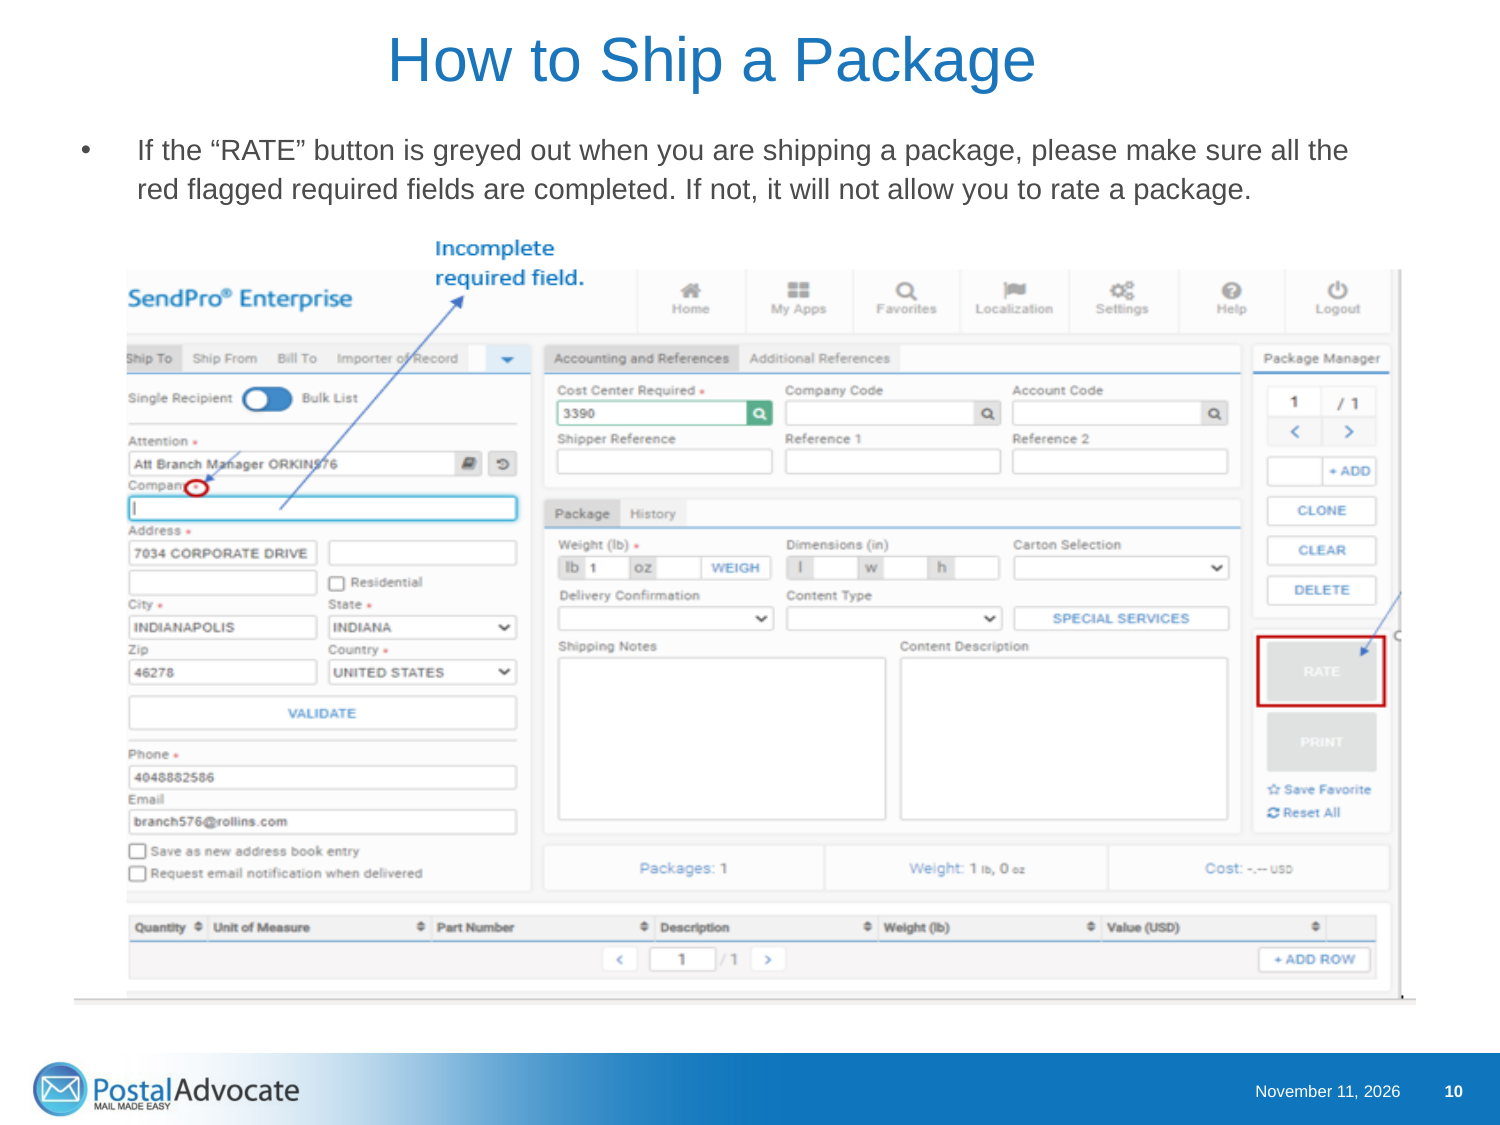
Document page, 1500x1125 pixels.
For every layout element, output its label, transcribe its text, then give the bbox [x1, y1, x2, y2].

list If the “RATE” button is greyed out when you are shipping a package, please make sure all the red flagged required fields are completed. If not, it will not allow you to rate a package. [65, 120, 1416, 214]
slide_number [1161, 1067, 1371, 1114]
slide_number 10 [1371, 1067, 1479, 1114]
picture [1, 1052, 1500, 1125]
title How to Ship a Package [372, 0, 1072, 114]
picture [74, 229, 1417, 1005]
